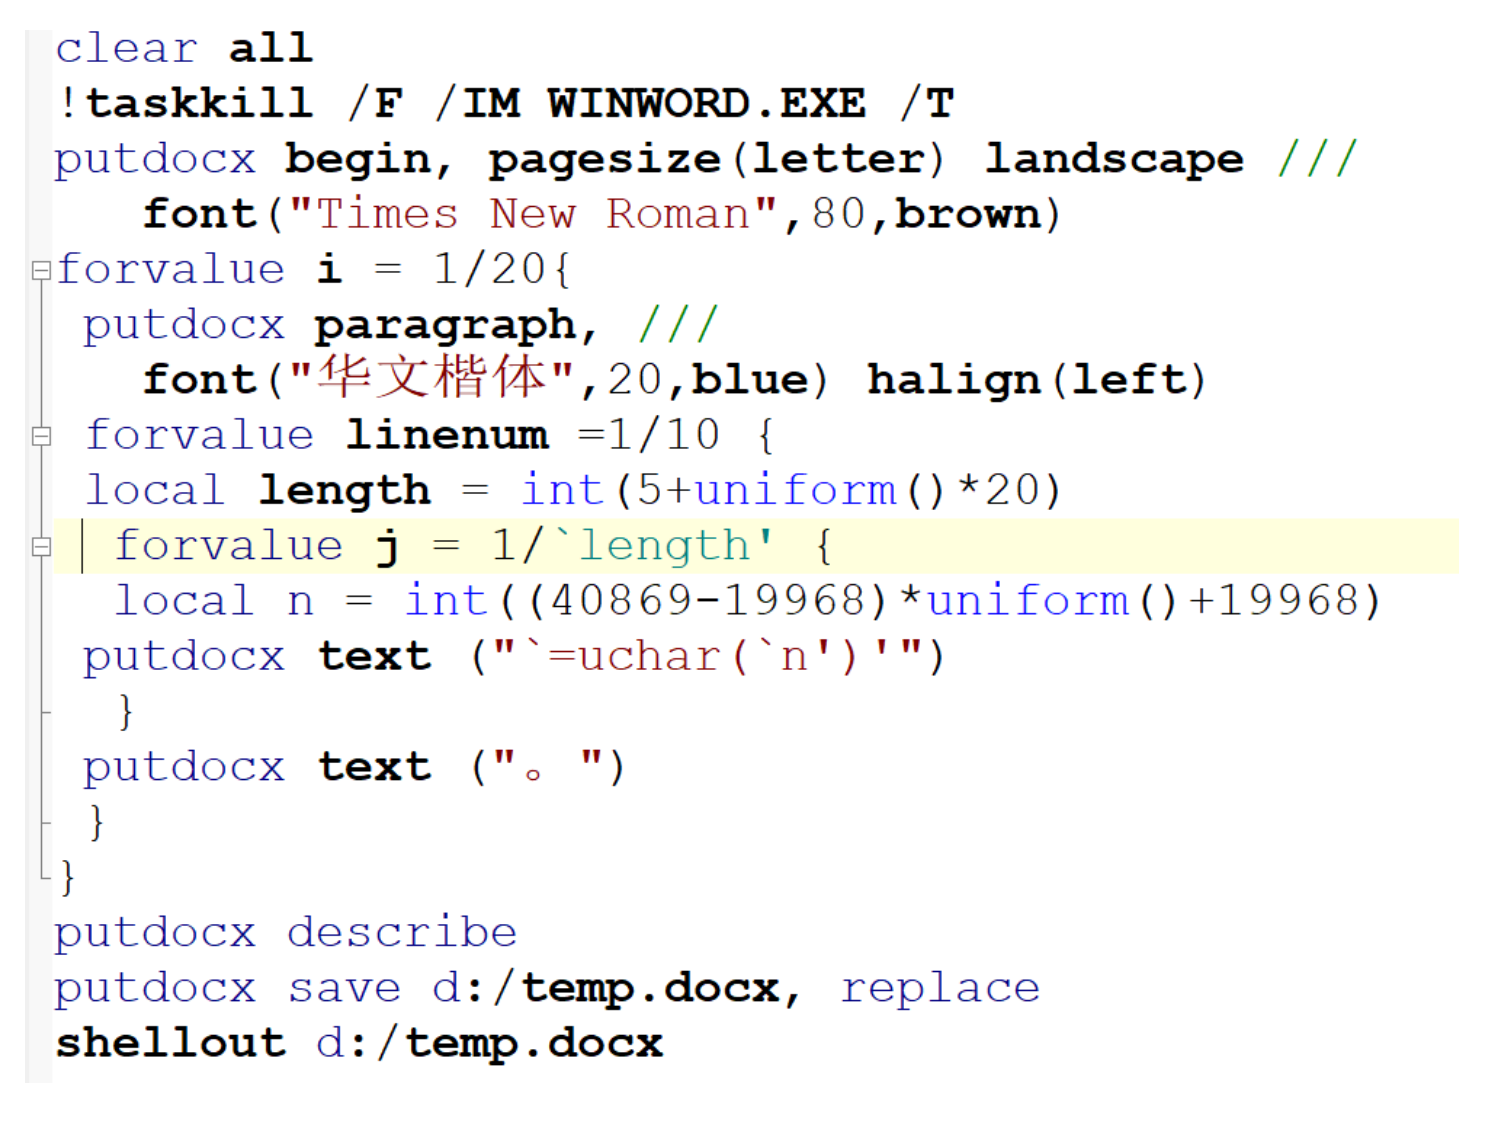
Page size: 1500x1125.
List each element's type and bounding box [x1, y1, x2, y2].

picture [25, 30, 1459, 1083]
